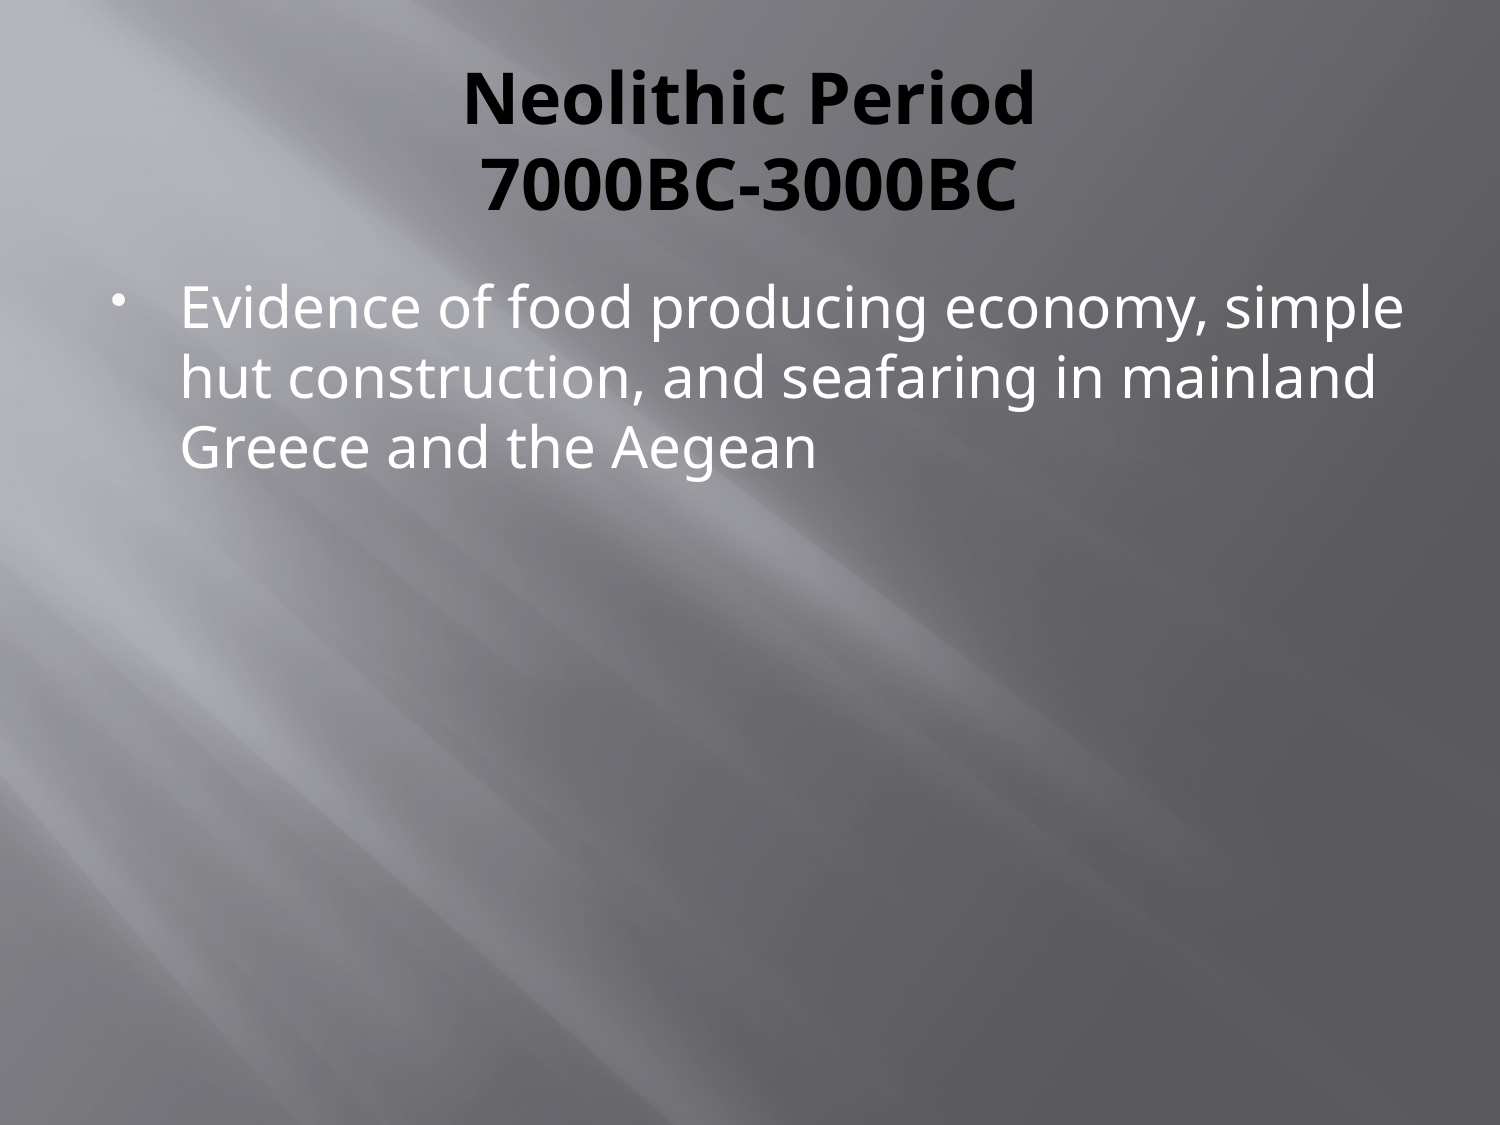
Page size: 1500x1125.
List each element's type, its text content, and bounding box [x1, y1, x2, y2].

title Neolithic Period 7000BC-3000BC [75, 45, 1425, 233]
list Evidence of food producing economy, simple hut construction, and seafaring in mainland Greece and the Aegean [75, 262, 1425, 1035]
